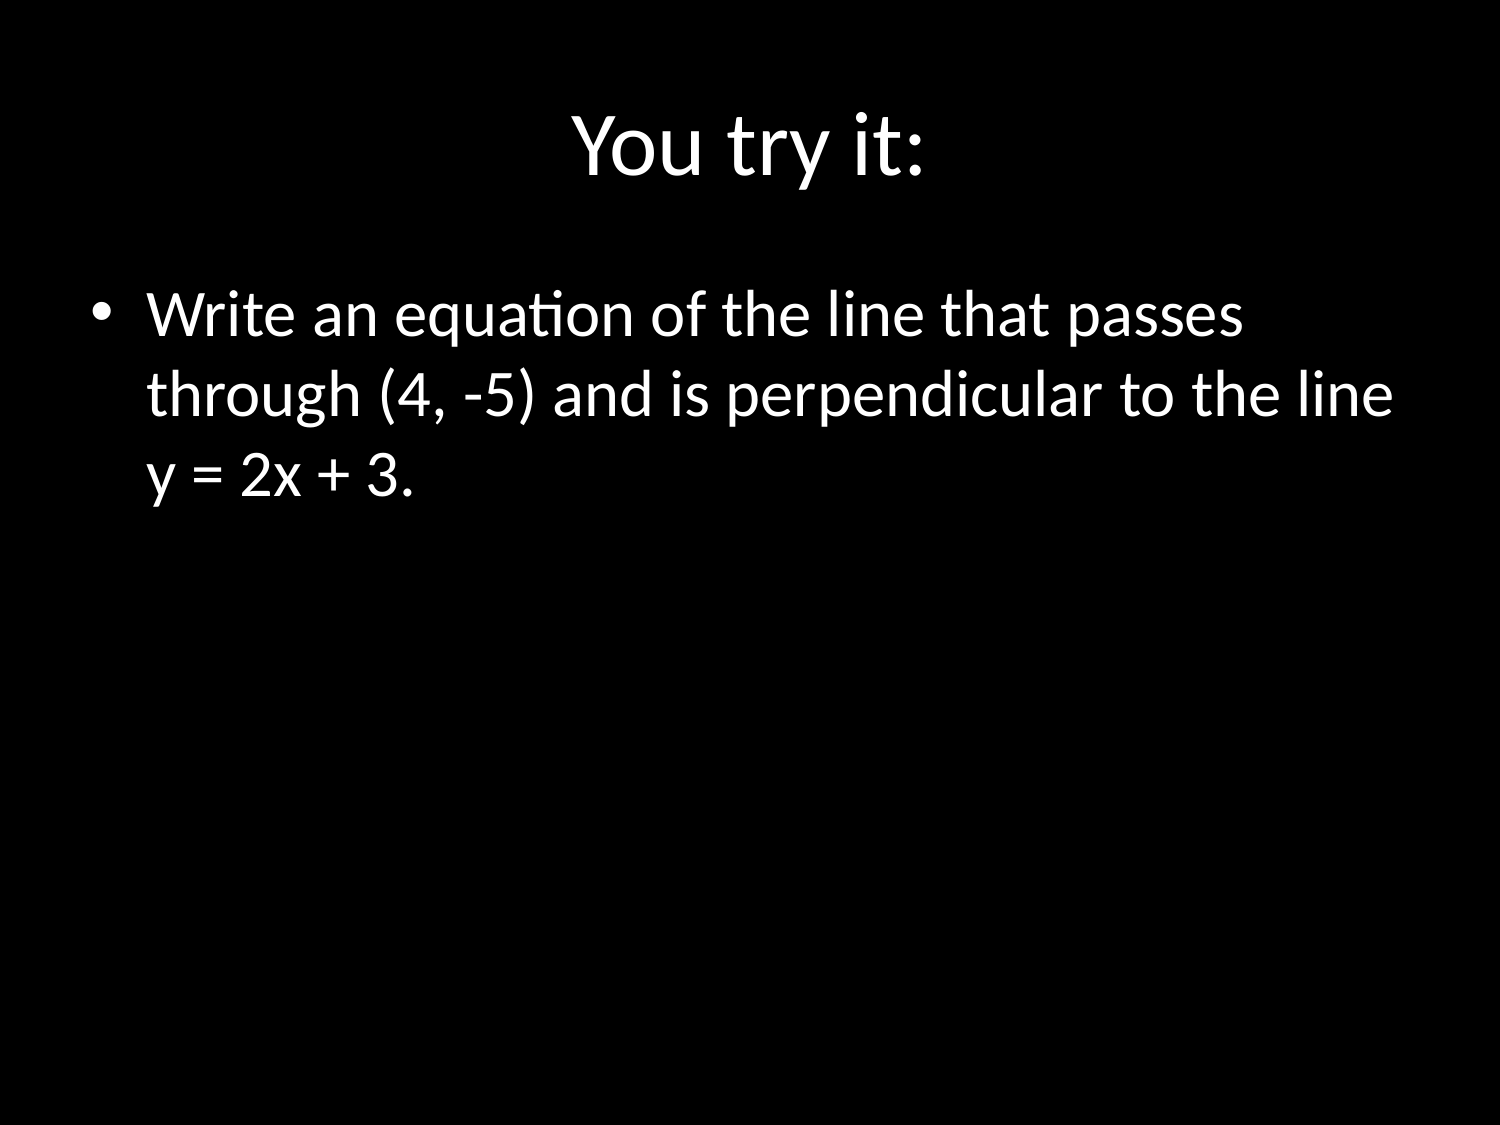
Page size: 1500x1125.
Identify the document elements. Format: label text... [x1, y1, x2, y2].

list Write an equation of the line that passes through (4, -5) and is perpendicular to the line y = 2x + 3. [75, 262, 1425, 1005]
title You try it: [75, 45, 1425, 233]
